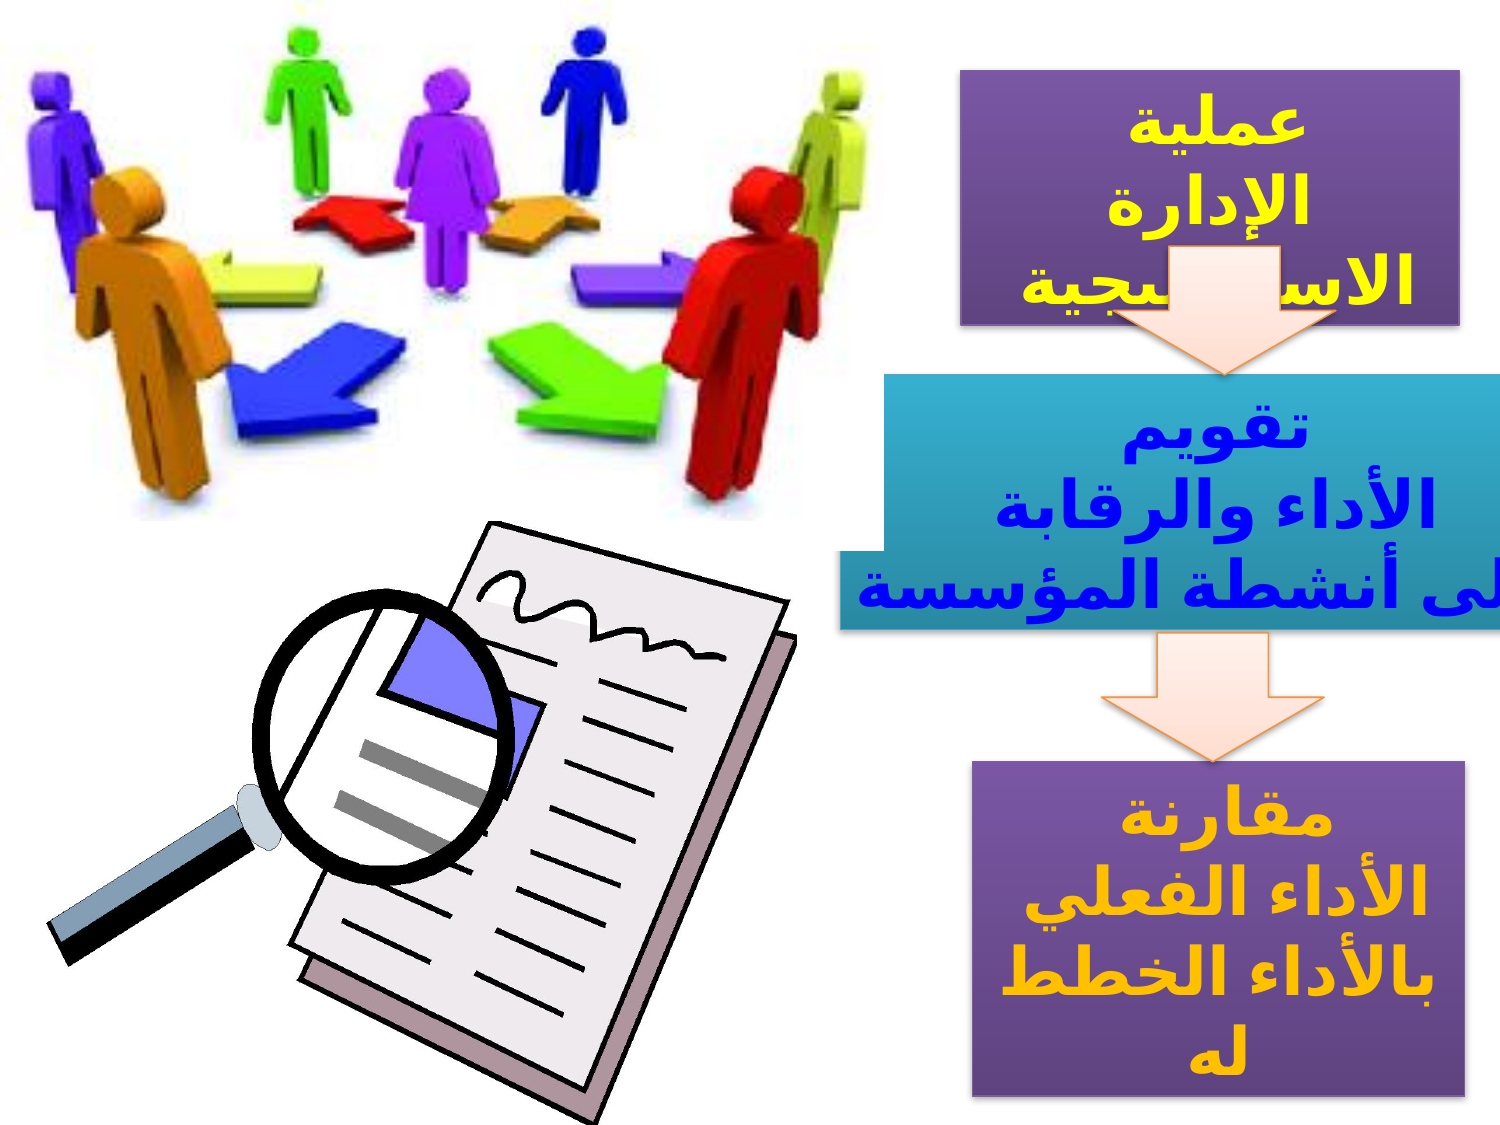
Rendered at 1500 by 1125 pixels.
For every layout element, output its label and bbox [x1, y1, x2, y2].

text_box [46, 521, 1466, 1125]
text_box [0, 0, 1455, 633]
